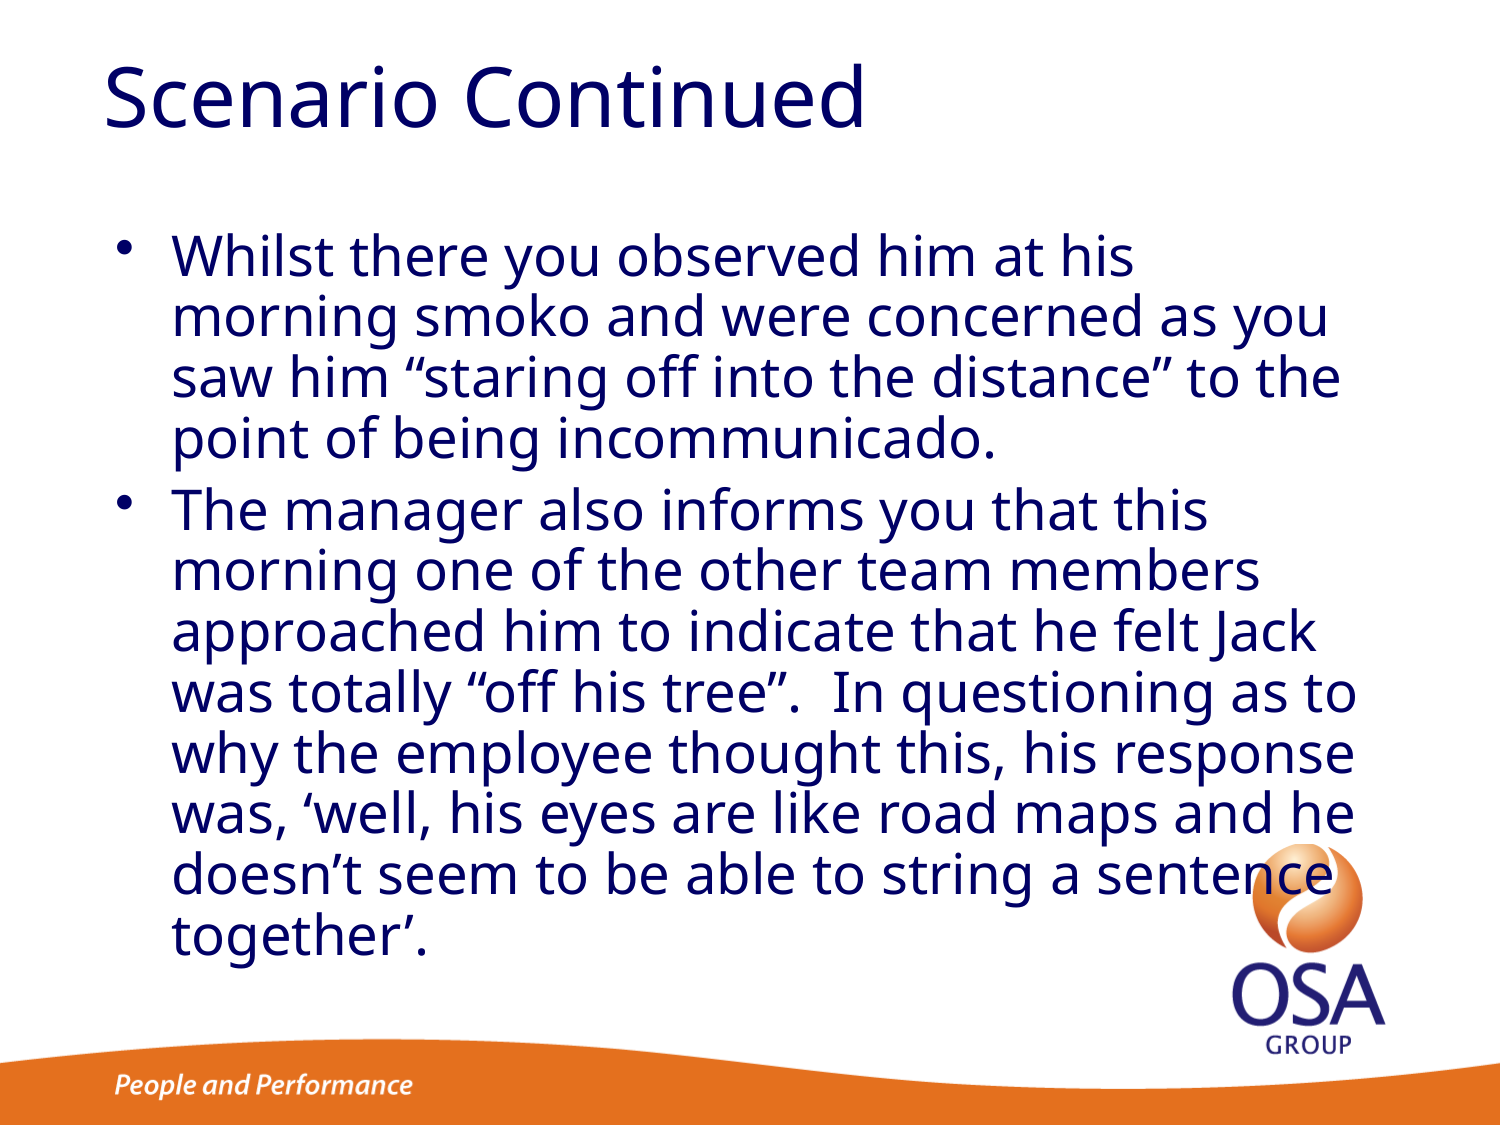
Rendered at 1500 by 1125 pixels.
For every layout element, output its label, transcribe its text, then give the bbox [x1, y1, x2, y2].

picture [0, 844, 1500, 1125]
list Whilst there you observed him at his morning smoko and were concerned as you saw him “staring off into the distance” to the point of being incommunicado. The manager also informs you that this morning one of the other team members approached him to indicate that he felt Jack was totally “off his tree”. In questioning as to why the employee thought this, his response was, ‘well, his eyes are like road maps and he doesn’t seem to be able to string a sentence together’. [100, 219, 1376, 896]
title Scenario Continued [88, 0, 1364, 188]
